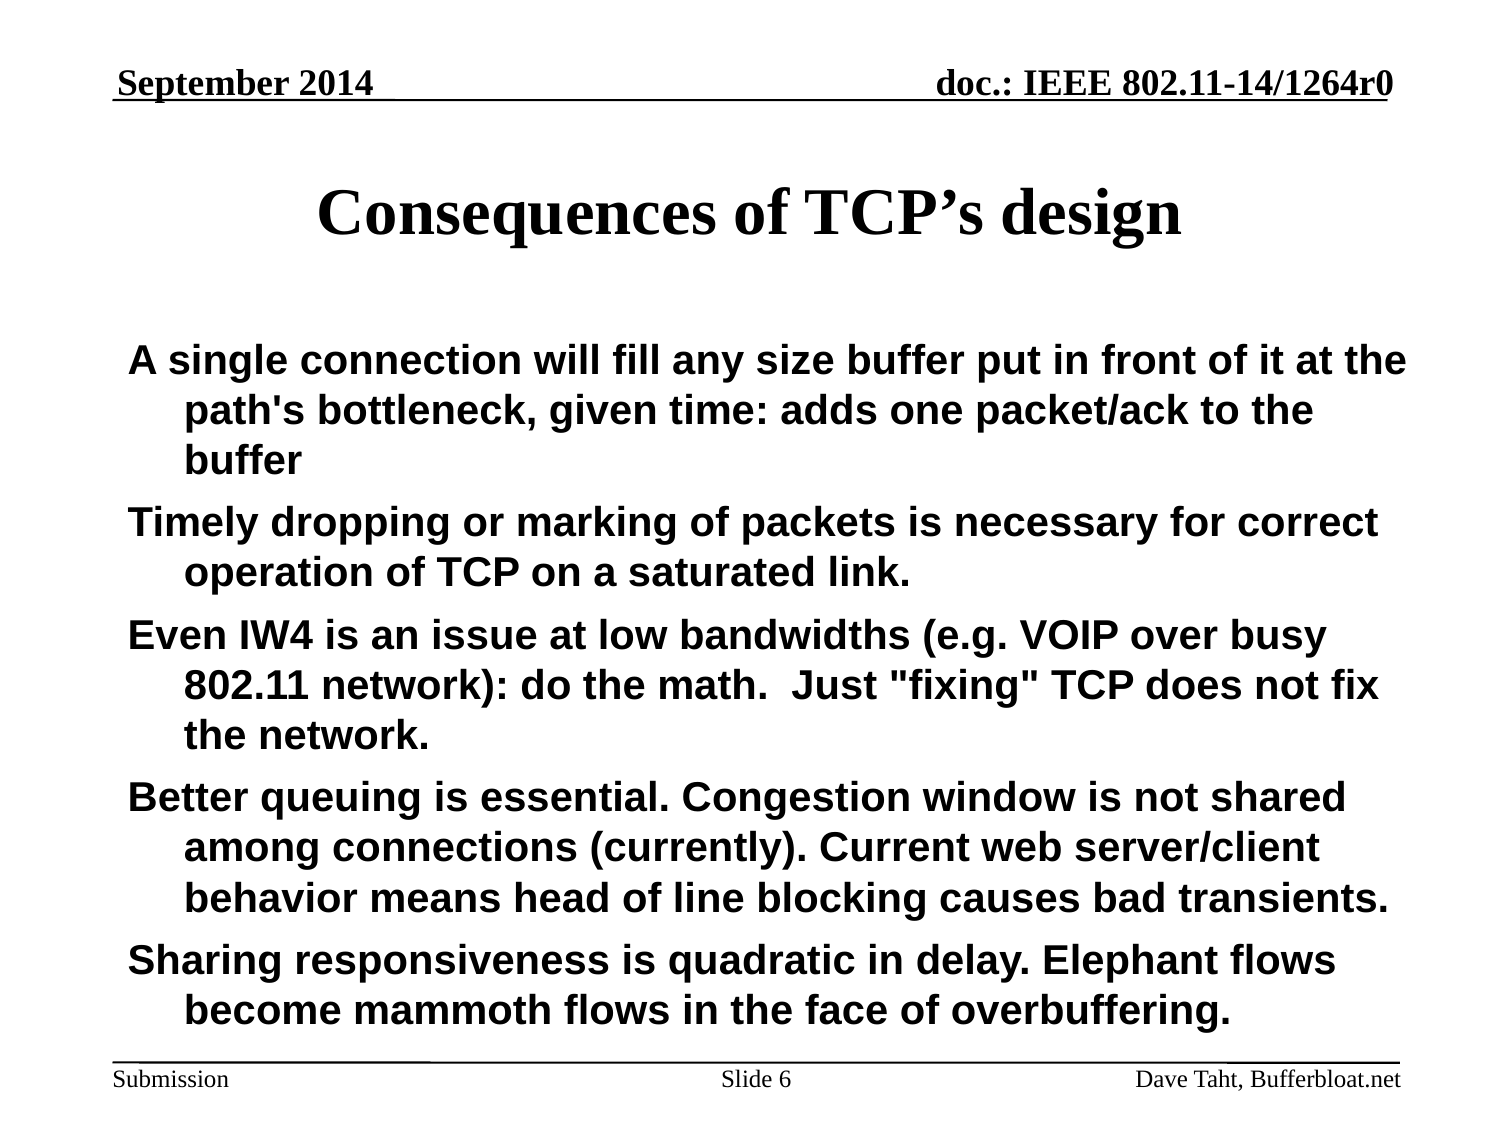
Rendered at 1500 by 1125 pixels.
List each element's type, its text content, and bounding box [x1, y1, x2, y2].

list A single connection will fill any size buffer put in front of it at the path's bottleneck, given time: adds one packet/ack to the buffer Timely dropping or marking of packets is necessary for correct operation of TCP on a saturated link. Even IW4 is an issue at low bandwidths (e.g. VOIP over busy 802.11 network): do the math. Just "fixing" TCP does not fix the network. Better queuing is essential. Congestion window is not shared among connections (currently). Current web server/client behavior means head of line blocking causes bad transients. Sharing responsiveness is quadratic in delay. Elephant flows become mammoth flows in the face of overbuffering. [112, 324, 1451, 1016]
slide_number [116, 58, 507, 104]
slide_number Slide 6 [712, 1061, 800, 1123]
footer Dave Taht, Bufferbloat.net [1007, 1061, 1402, 1093]
title Consequences of TCP’s design [112, 111, 1388, 303]
